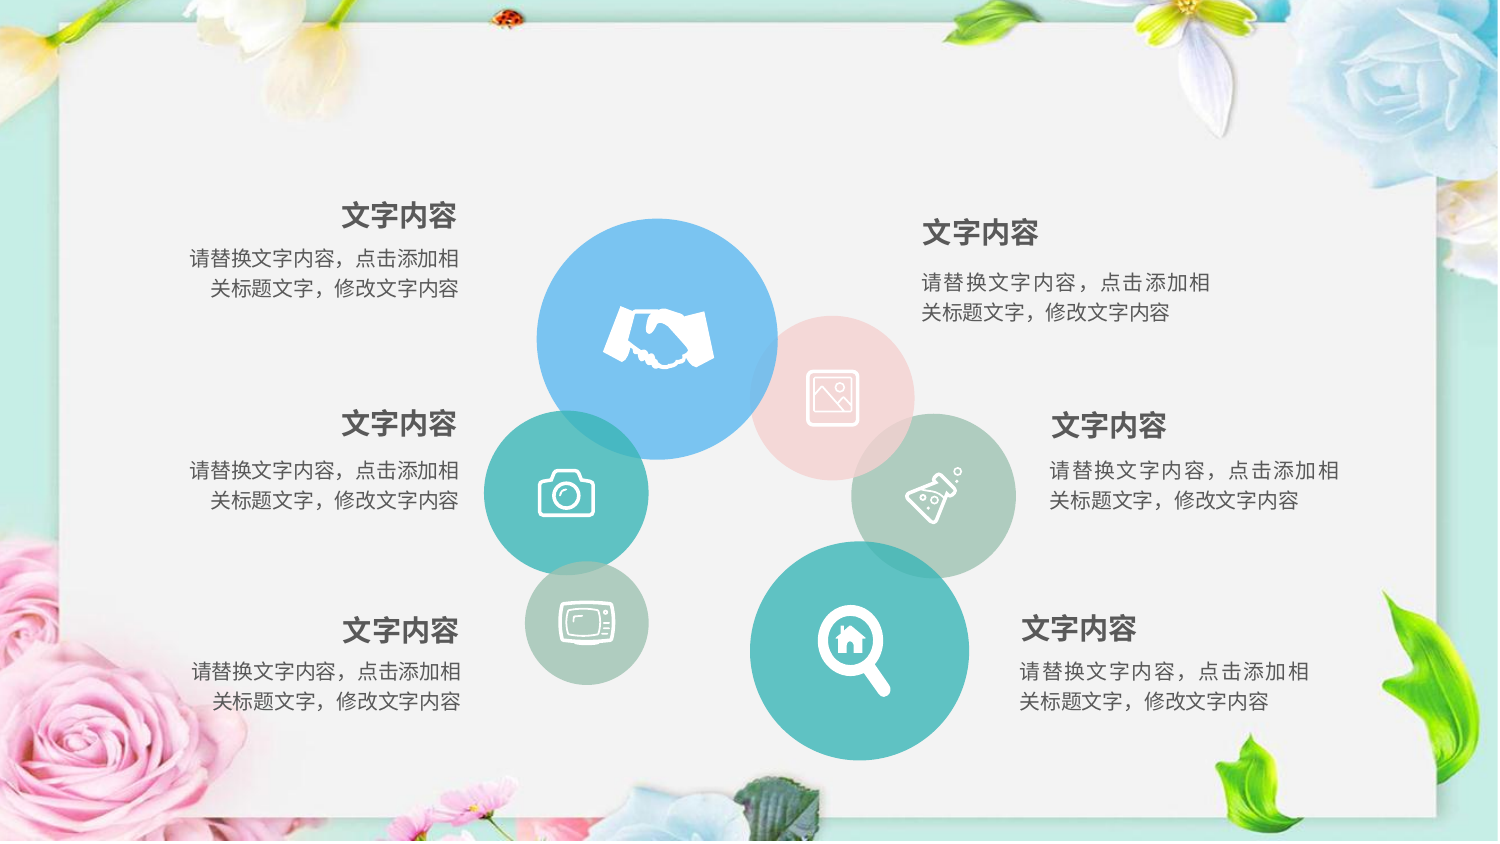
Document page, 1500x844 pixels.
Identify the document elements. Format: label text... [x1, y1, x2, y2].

text_box 文字内容 [1039, 394, 1324, 448]
text_box 文字内容 [911, 201, 1195, 255]
text_box 请替换文字内容，点击添加相关标题文字，修改文字内容 [161, 648, 471, 719]
text_box 文字内容 [186, 184, 470, 238]
text_box 请替换文字内容，点击添加相关标题文字，修改文字内容 [160, 448, 470, 519]
text_box 请替换文字内容，点击添加相关标题文字，修改文字内容 [1039, 448, 1349, 519]
text_box 请替换文字内容，点击添加相关标题文字，修改文字内容 [911, 259, 1221, 330]
text_box 文字内容 [186, 392, 470, 447]
text_box 文字内容 [187, 599, 472, 653]
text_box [749, 315, 915, 481]
picture [0, 0, 1498, 841]
text_box 文字内容 [1009, 598, 1294, 652]
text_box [536, 218, 778, 460]
text_box 请替换文字内容，点击添加相关标题文字，修改文字内容 [1009, 648, 1320, 719]
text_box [483, 410, 649, 576]
text_box 请替换文字内容，点击添加相关标题文字，修改文字内容 [160, 235, 470, 306]
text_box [749, 541, 970, 761]
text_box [851, 413, 1016, 579]
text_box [524, 561, 649, 685]
